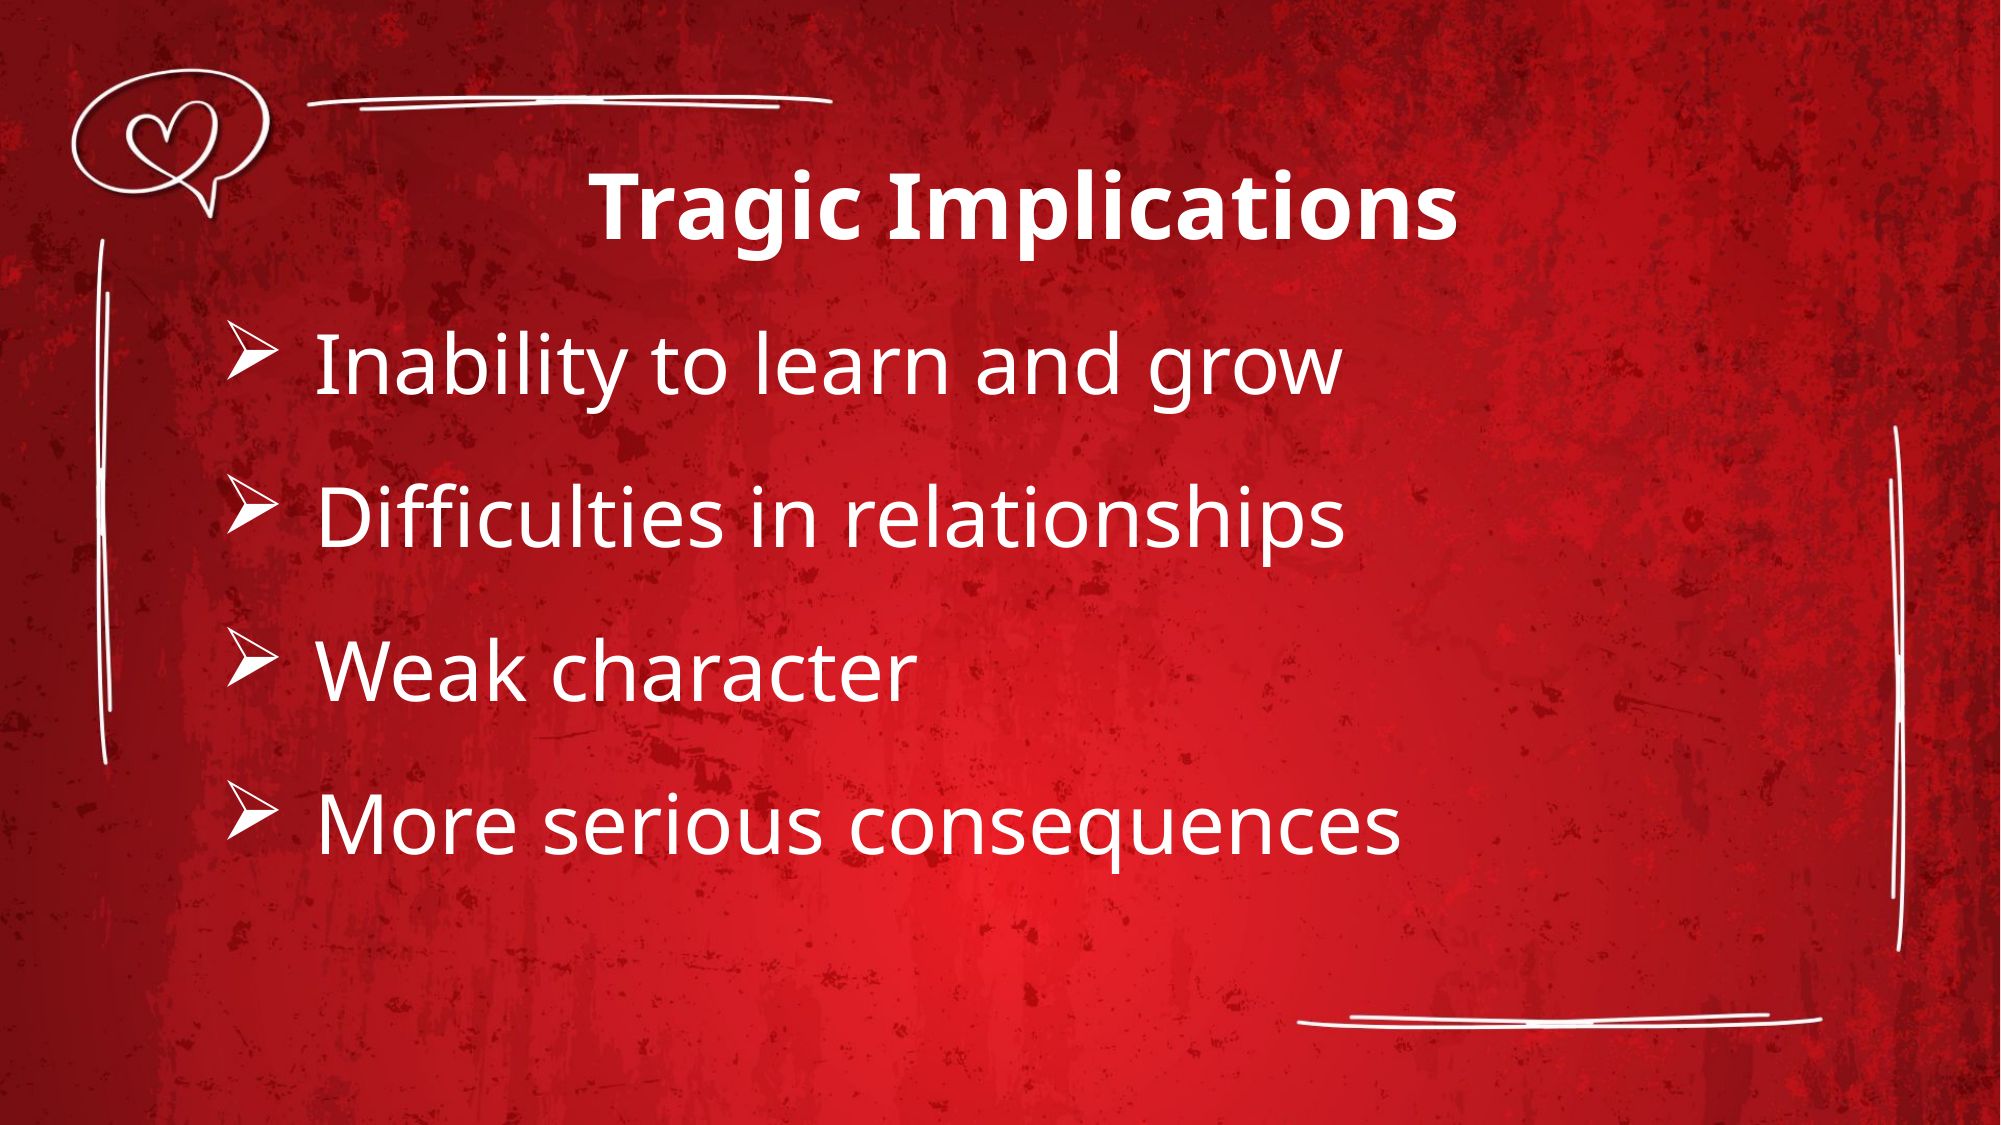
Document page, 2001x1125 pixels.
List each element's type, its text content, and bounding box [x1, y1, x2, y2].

picture [0, 0, 2001, 1125]
list Tragic Implications Inability to learn and grow Difficulties in relationships Weak character More serious consequences [205, 109, 1768, 888]
